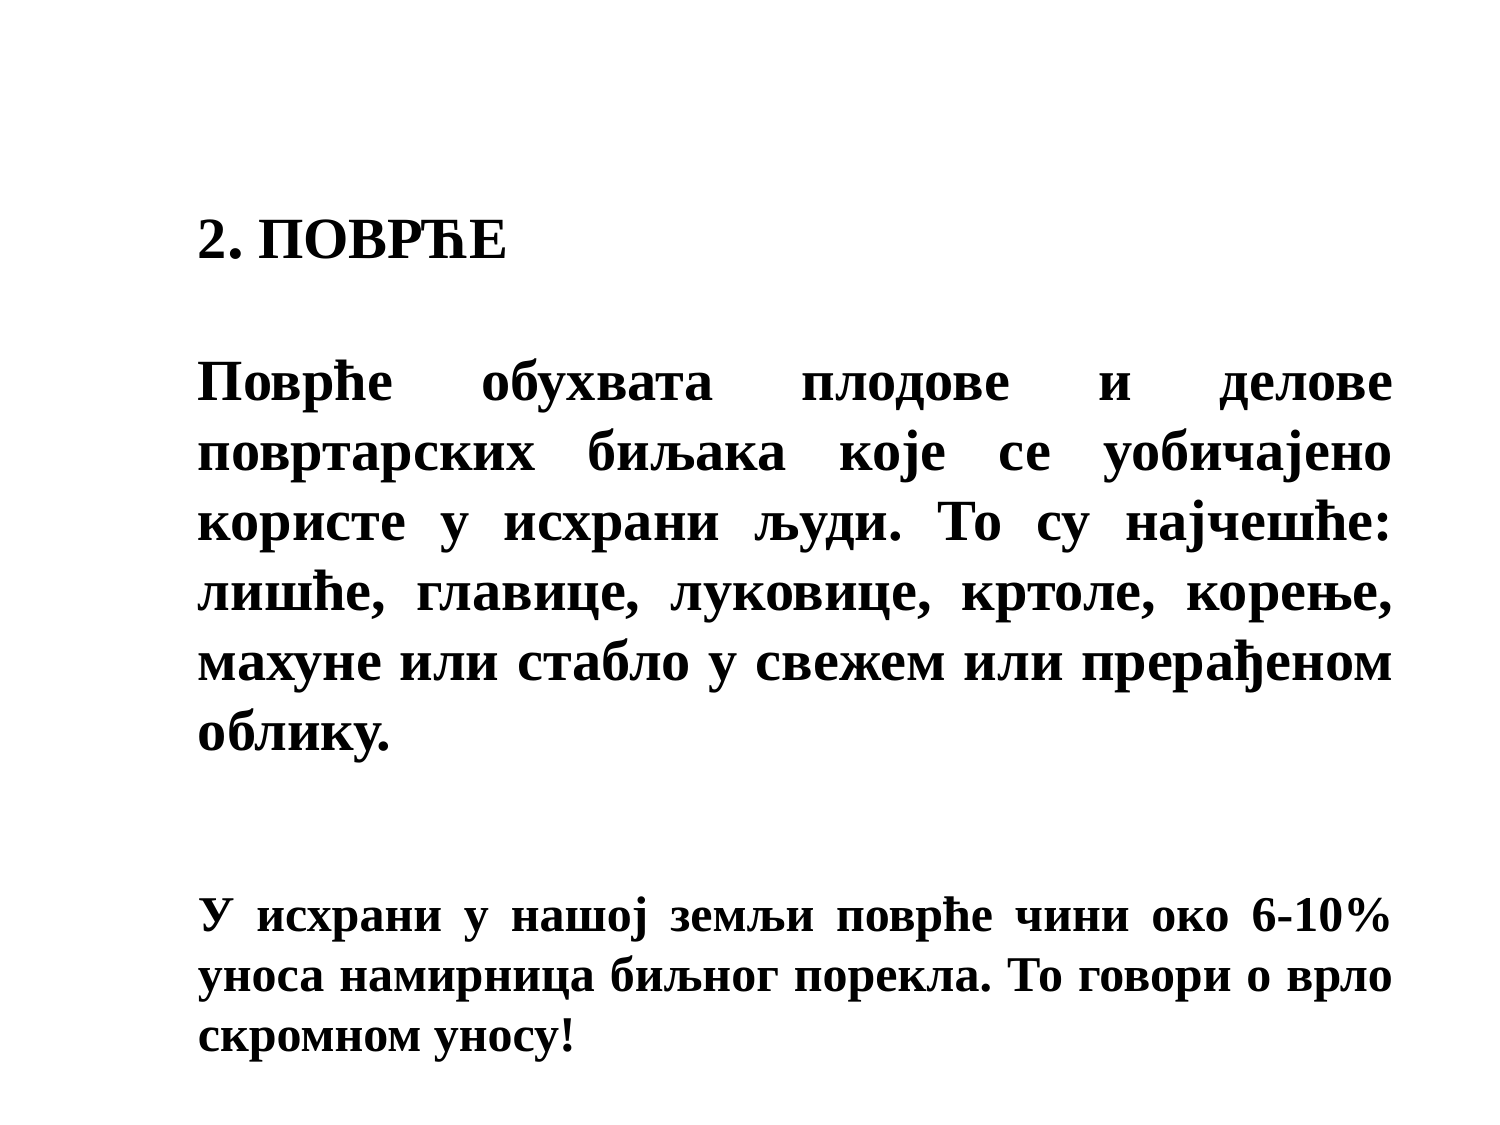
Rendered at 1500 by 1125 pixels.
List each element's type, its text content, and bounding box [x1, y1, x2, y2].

text_box 2. ПОВРЋЕ Поврће обухвата плодове и делове повртарских биљака које се уобичајено користе у исхрани људи. То су најчешће: лишће, главице, луковице, кртоле, корење, махуне или стабло у свежем или прерађеном облику. У исхрани у нашој земљи поврће чини око 6-10% уноса намирница биљног порекла. То говори о врло скромном уносу! [183, 184, 1408, 1070]
